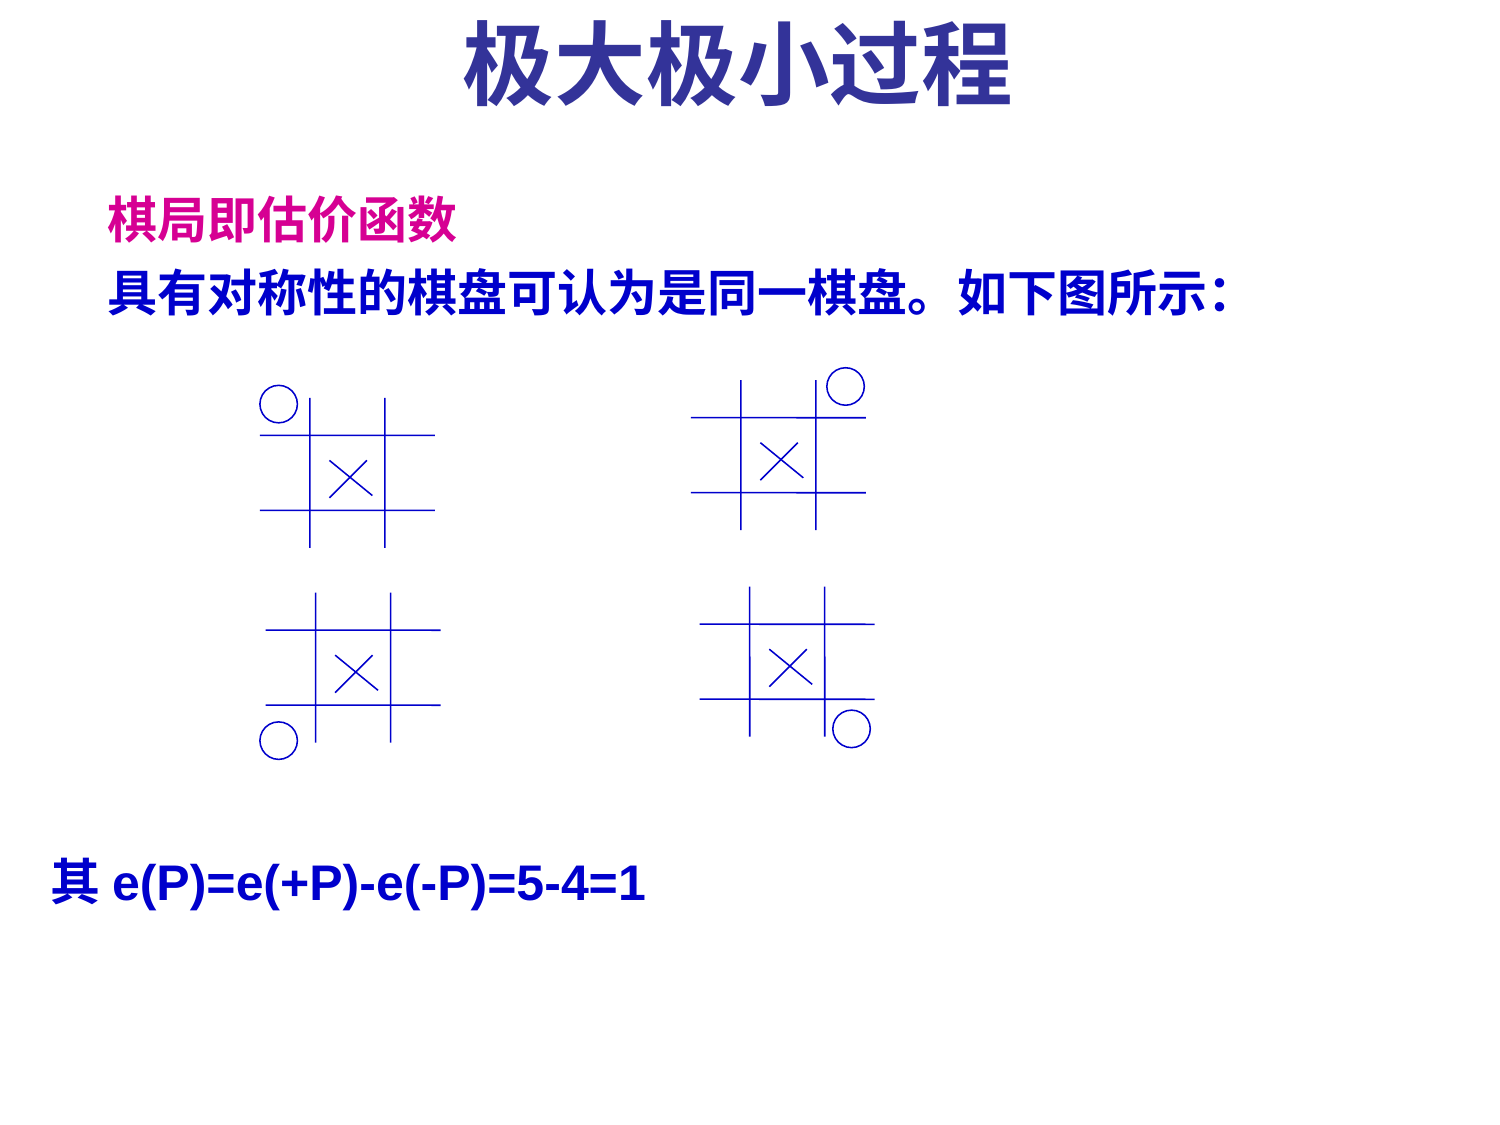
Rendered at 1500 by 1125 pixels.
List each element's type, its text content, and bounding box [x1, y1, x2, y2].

text_box [826, 367, 865, 406]
text_box [832, 710, 871, 748]
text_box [334, 654, 379, 693]
text_box 其e(P)=e(+P)-e(-P)=5-4=1 [35, 840, 1459, 918]
text_box 棋局即估价函数 具有对称性的棋盘可认为是同一棋盘。如下图所示： [35, 178, 1453, 330]
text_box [760, 442, 804, 481]
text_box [329, 460, 373, 499]
text_box [259, 385, 298, 423]
text_box 极大极小过程 [194, 0, 1282, 125]
text_box [259, 721, 298, 760]
